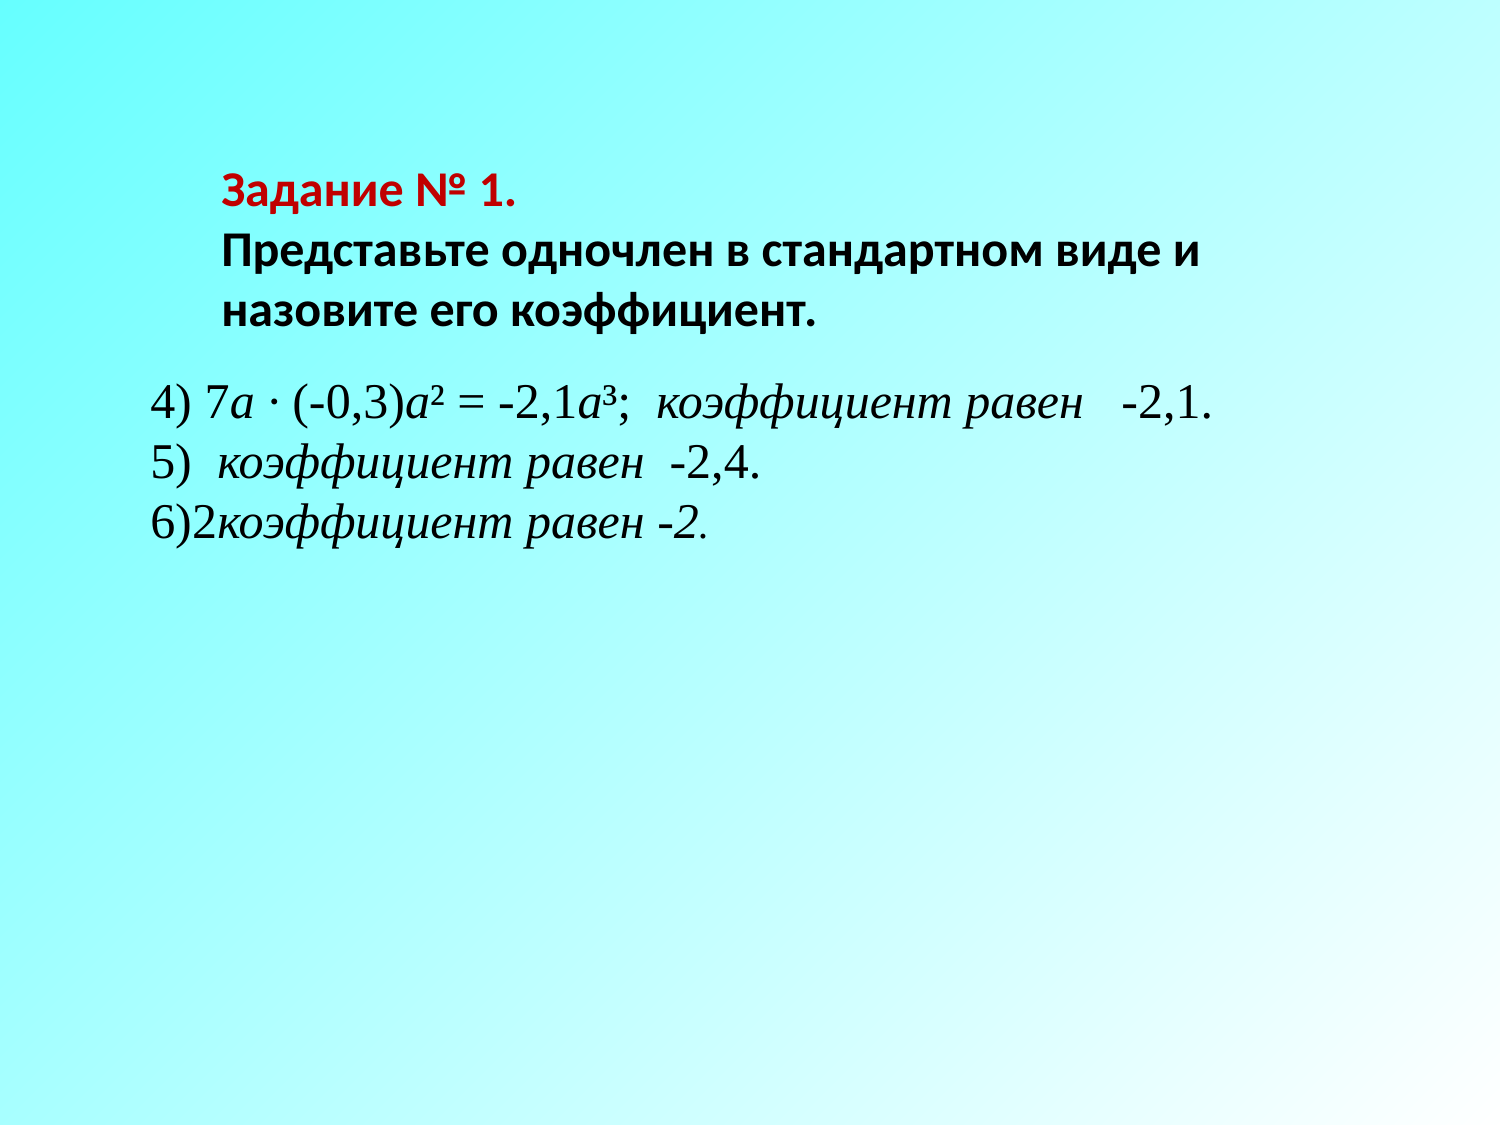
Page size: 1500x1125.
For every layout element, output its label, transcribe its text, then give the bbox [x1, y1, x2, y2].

text_box Задание № 1. Представьте одночлен в стандартном виде и назовите его коэффициент. [206, 148, 1294, 344]
